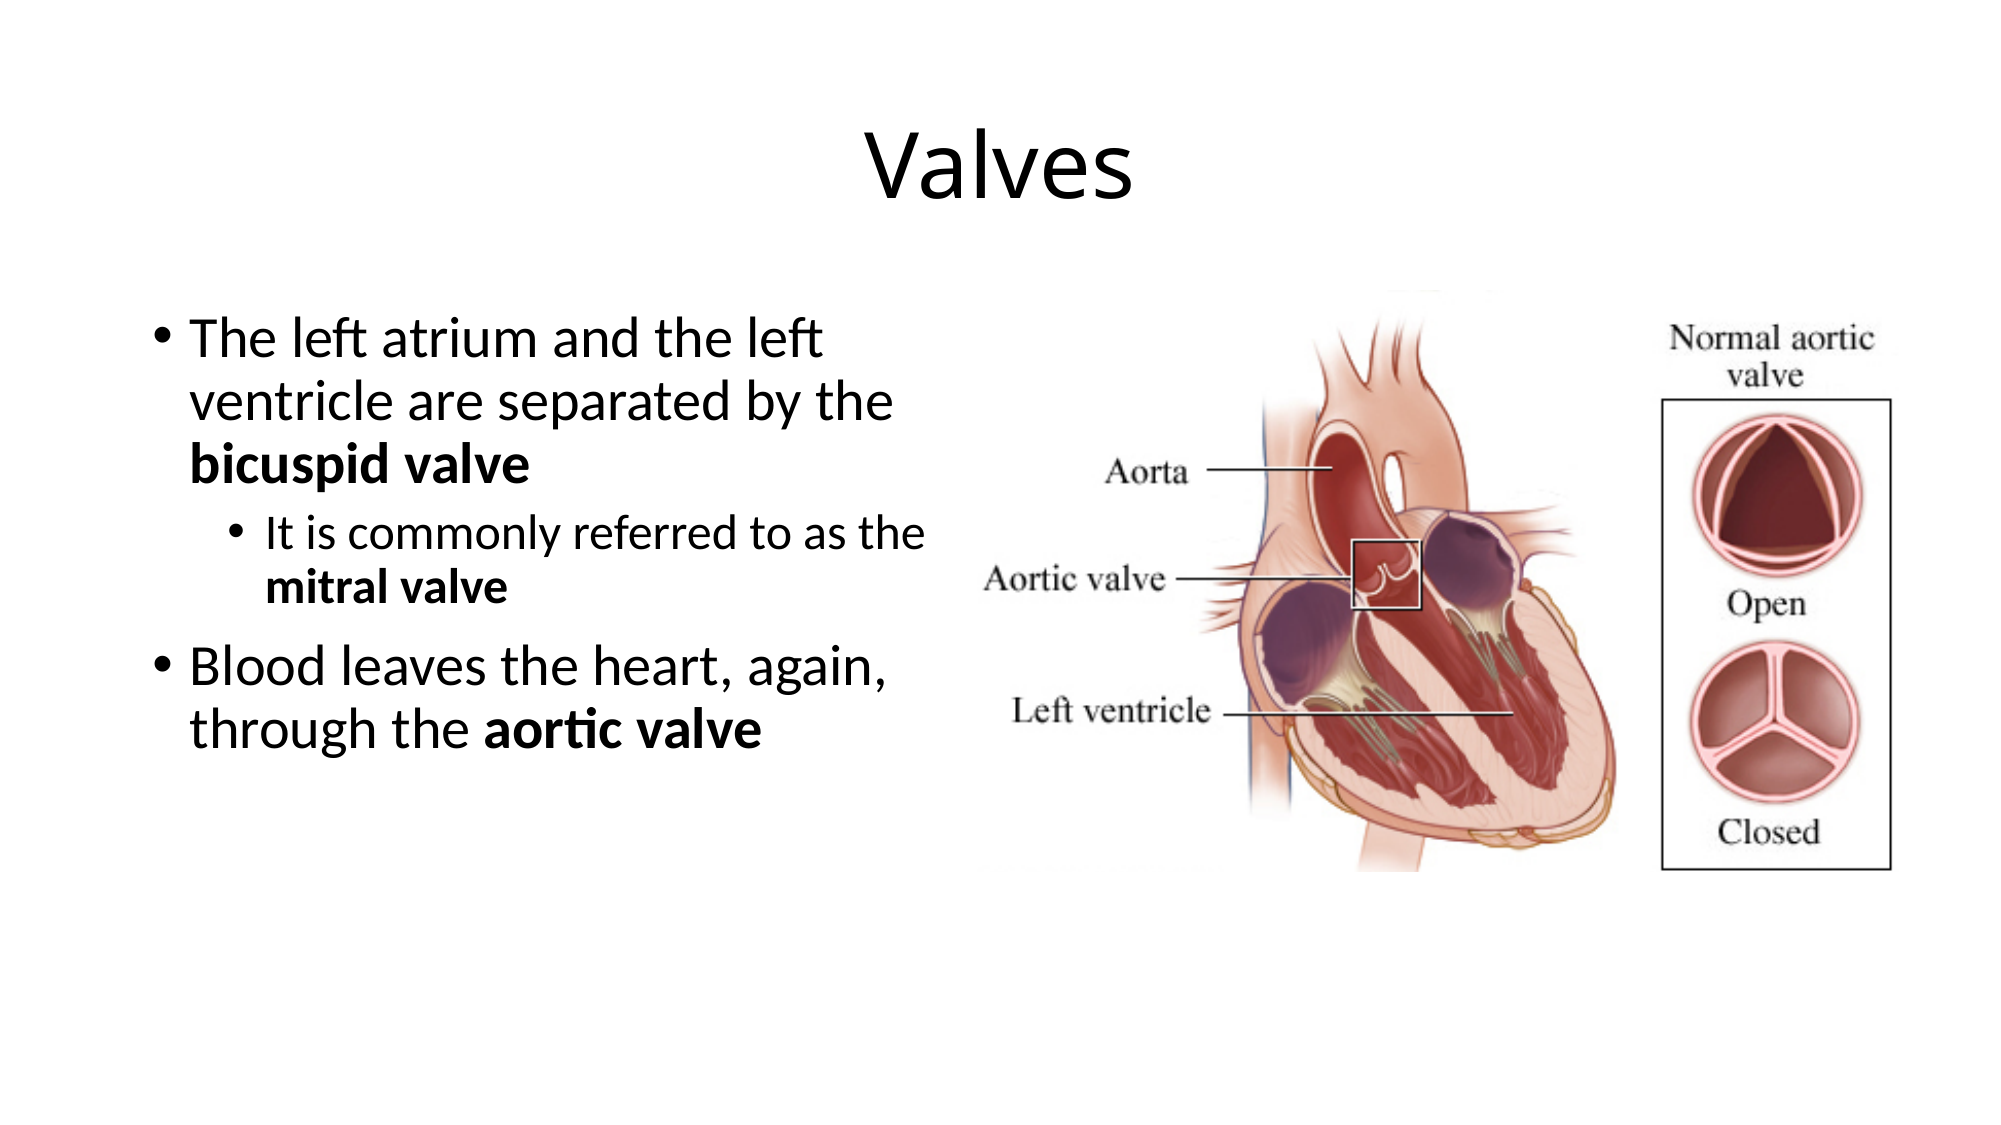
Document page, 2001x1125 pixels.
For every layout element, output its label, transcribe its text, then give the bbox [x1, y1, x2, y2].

picture [977, 290, 1923, 872]
list The left atrium and the left ventricle are separated by the bicuspid valve It is commonly referred to as the mitral valve Blood leaves the heart, again, through the aortic valve [137, 299, 988, 1014]
title Valves [137, 59, 1863, 278]
